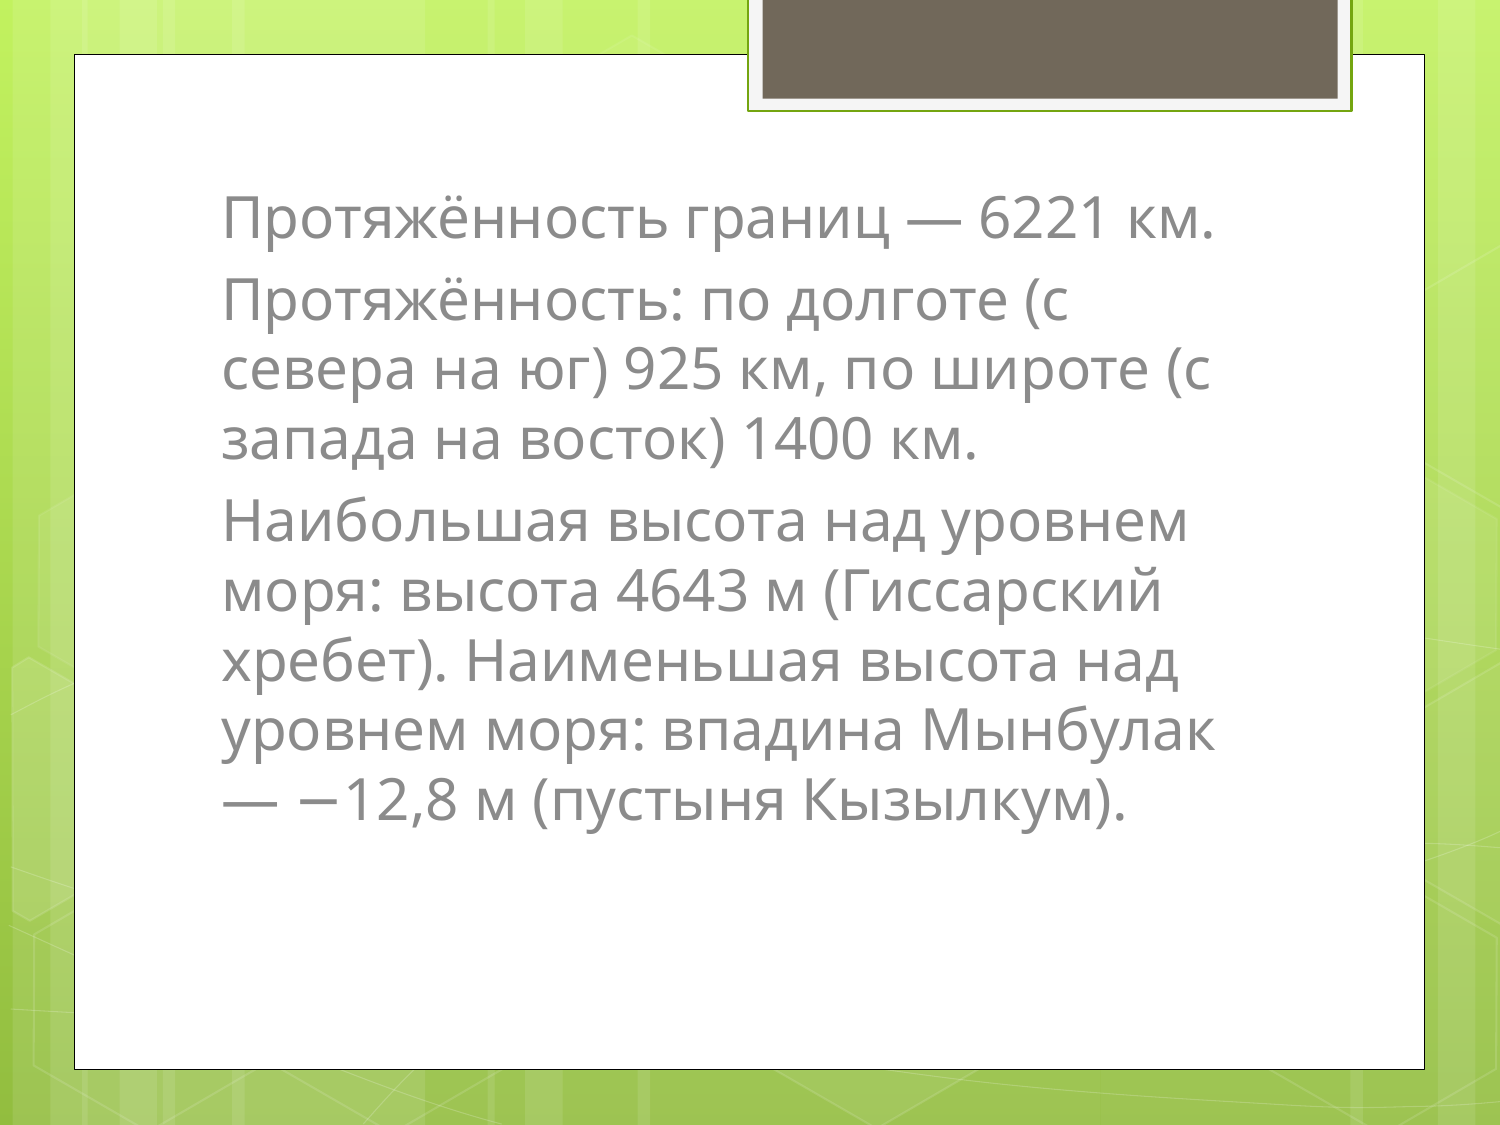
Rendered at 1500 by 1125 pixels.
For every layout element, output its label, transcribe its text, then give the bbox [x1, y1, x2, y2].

list Протяжённость границ — 6221 км. Протяжённость: по долготе (с севера на юг) 925 км, по широте (с запада на восток) 1400 км. Наибольшая высота над уровнем моря: высота 4643 м (Гиссарский хребет). Наименьшая высота над уровнем моря: впадина Мынбулак — −12,8 м (пустыня Кызылкум). [206, 172, 1296, 950]
